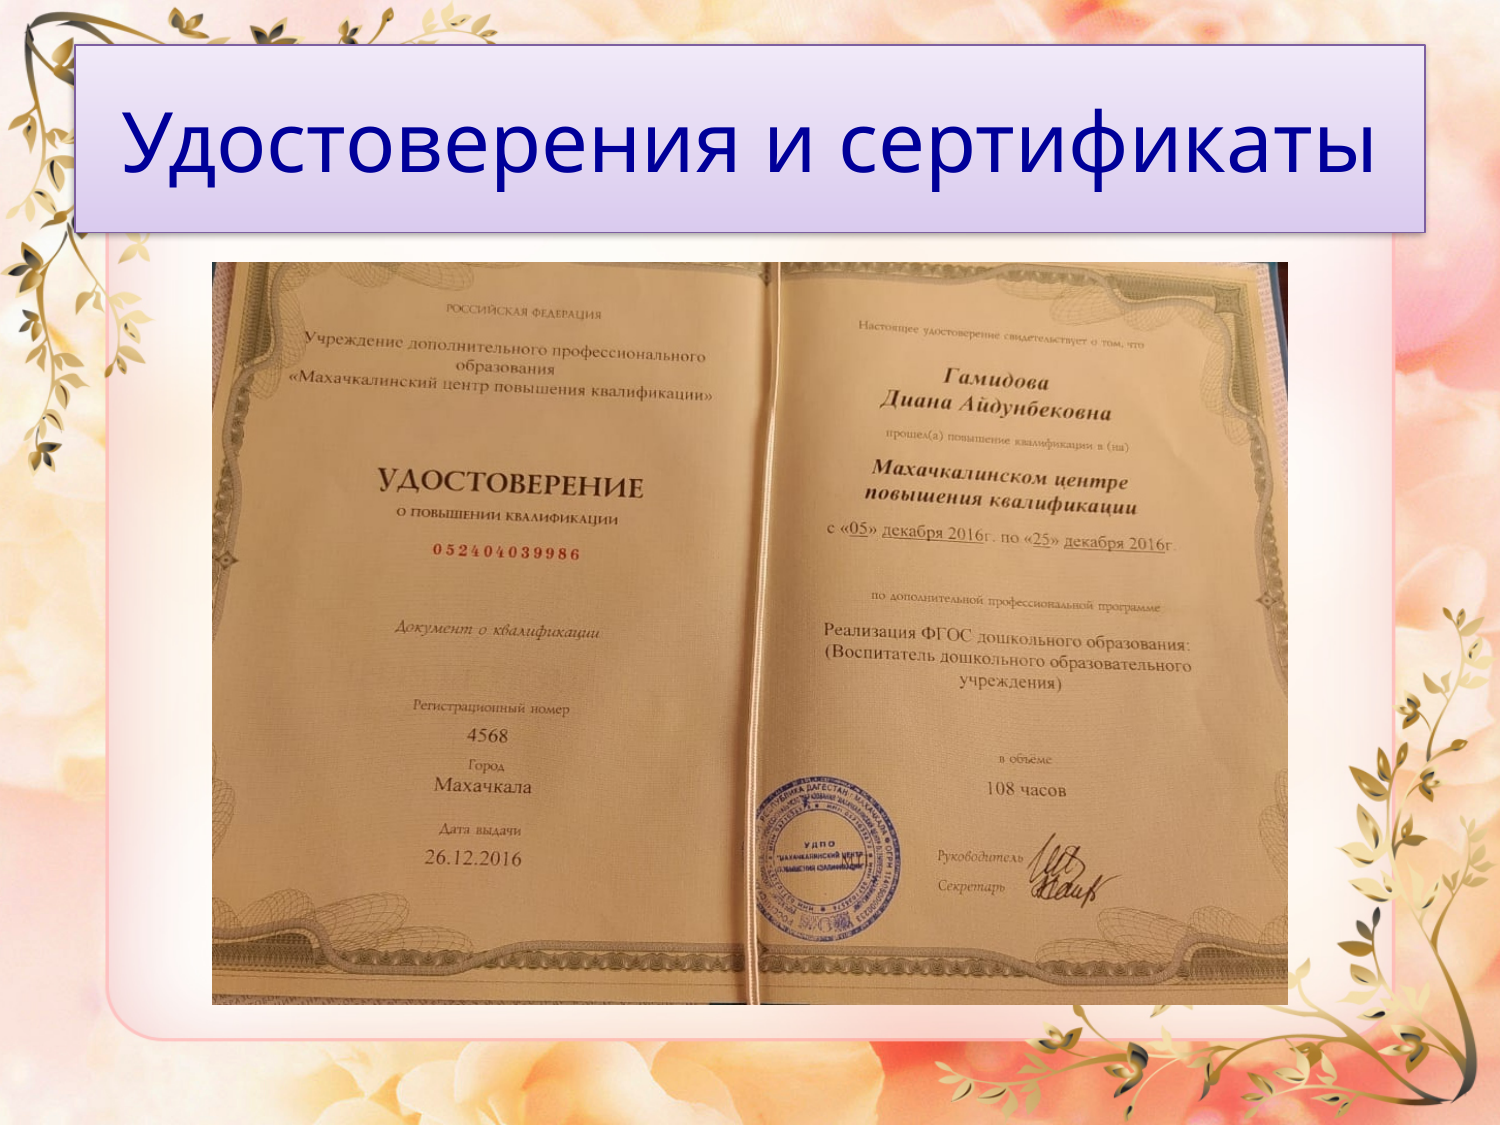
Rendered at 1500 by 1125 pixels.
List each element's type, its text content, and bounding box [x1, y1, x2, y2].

title Удостоверения и сертификаты [74, 44, 1426, 233]
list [211, 262, 1289, 1006]
picture [0, 0, 1500, 1125]
